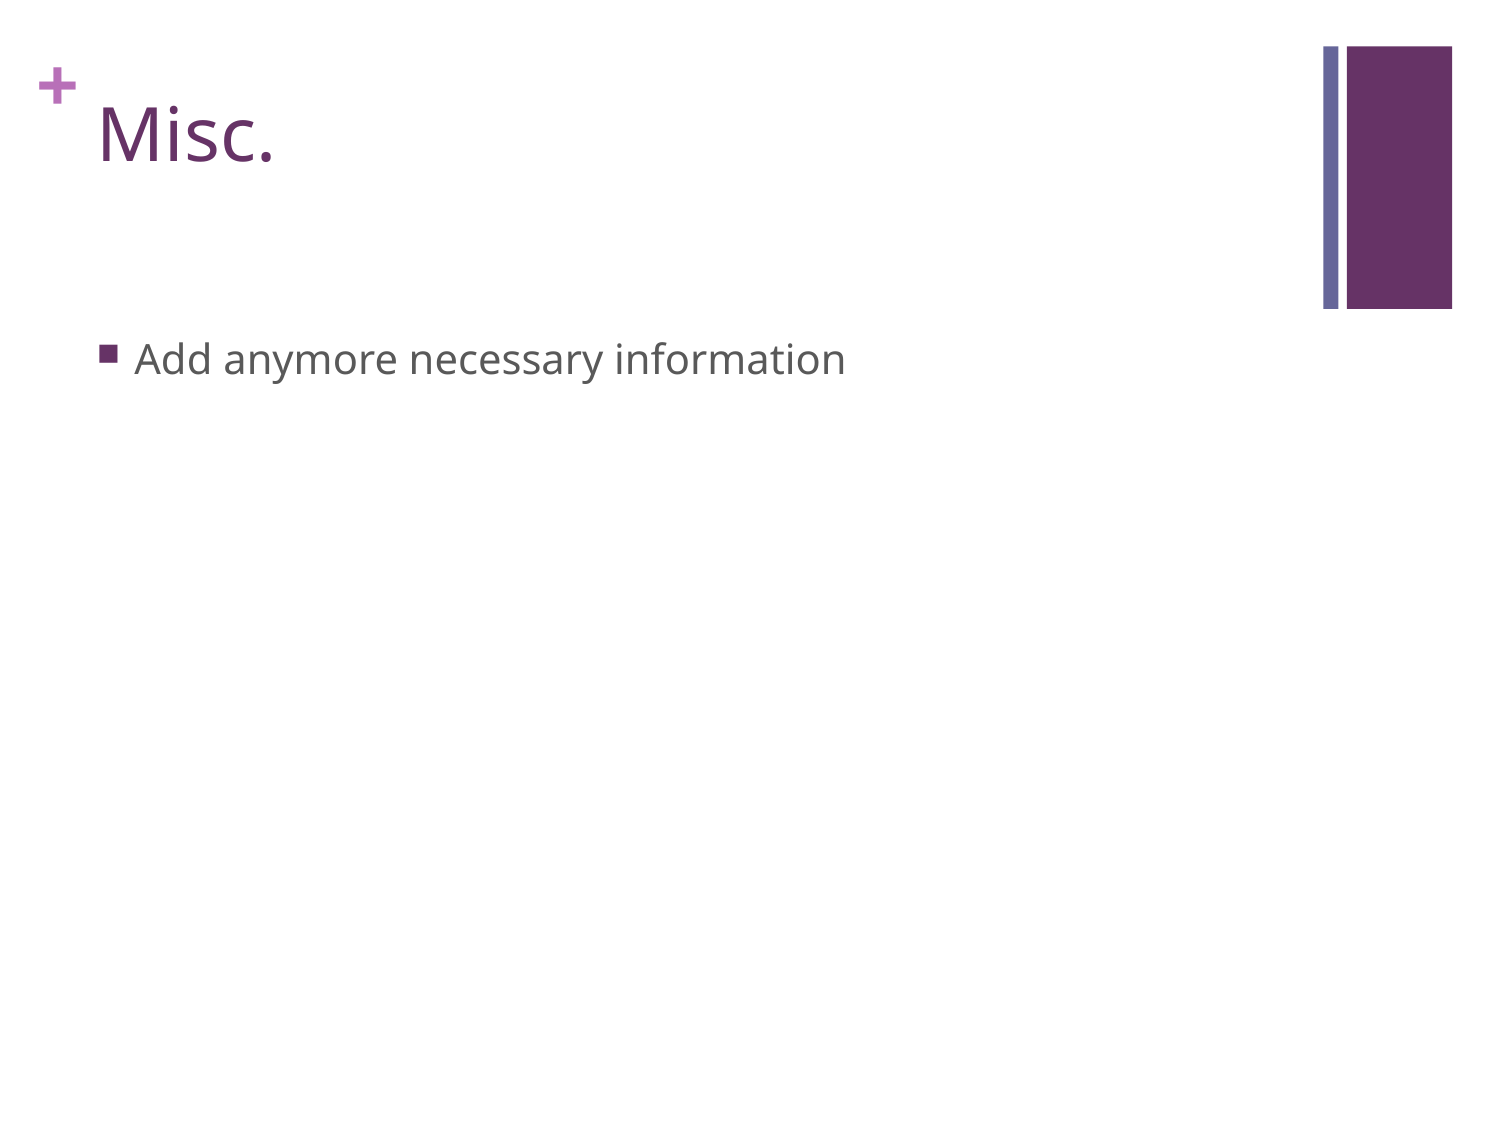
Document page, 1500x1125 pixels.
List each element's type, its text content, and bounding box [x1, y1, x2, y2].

list Add anymore necessary information [81, 324, 1322, 1005]
title Misc. [81, 79, 1322, 263]
